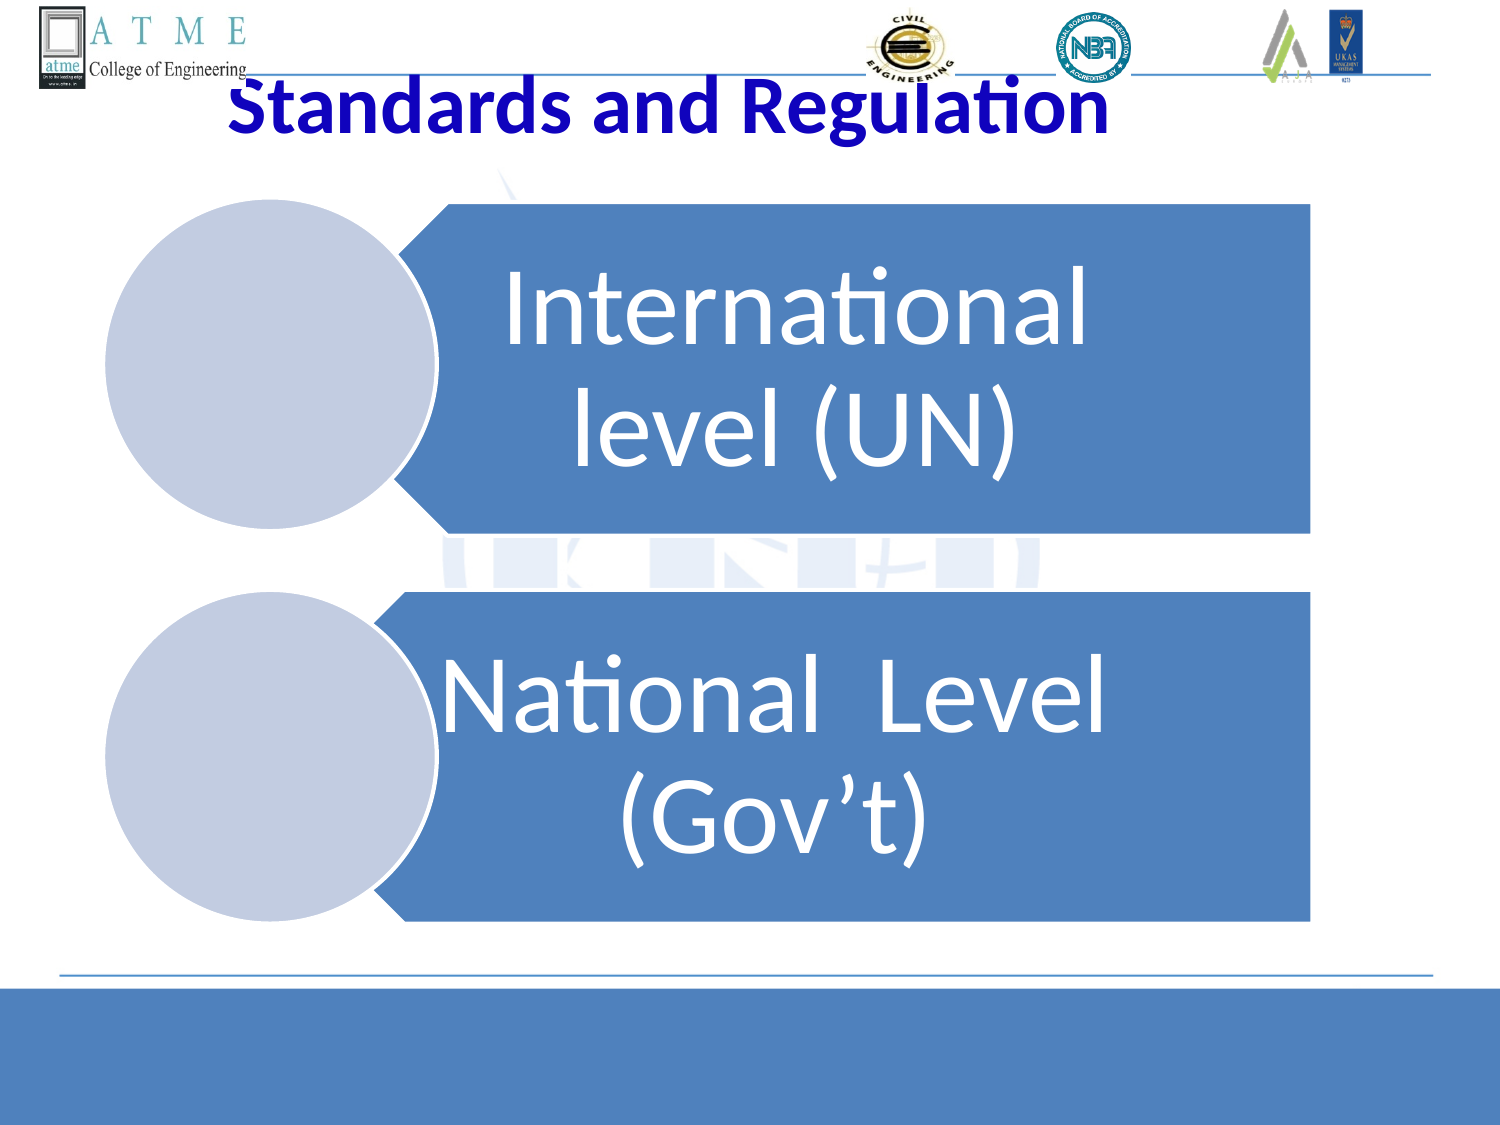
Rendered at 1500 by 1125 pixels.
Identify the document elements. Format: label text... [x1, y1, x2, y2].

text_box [74, 158, 1437, 945]
text_box Standards and Regulation [166, 12, 1212, 154]
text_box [74, 155, 1400, 924]
picture [0, 0, 1500, 988]
text_box [0, 988, 1500, 1125]
